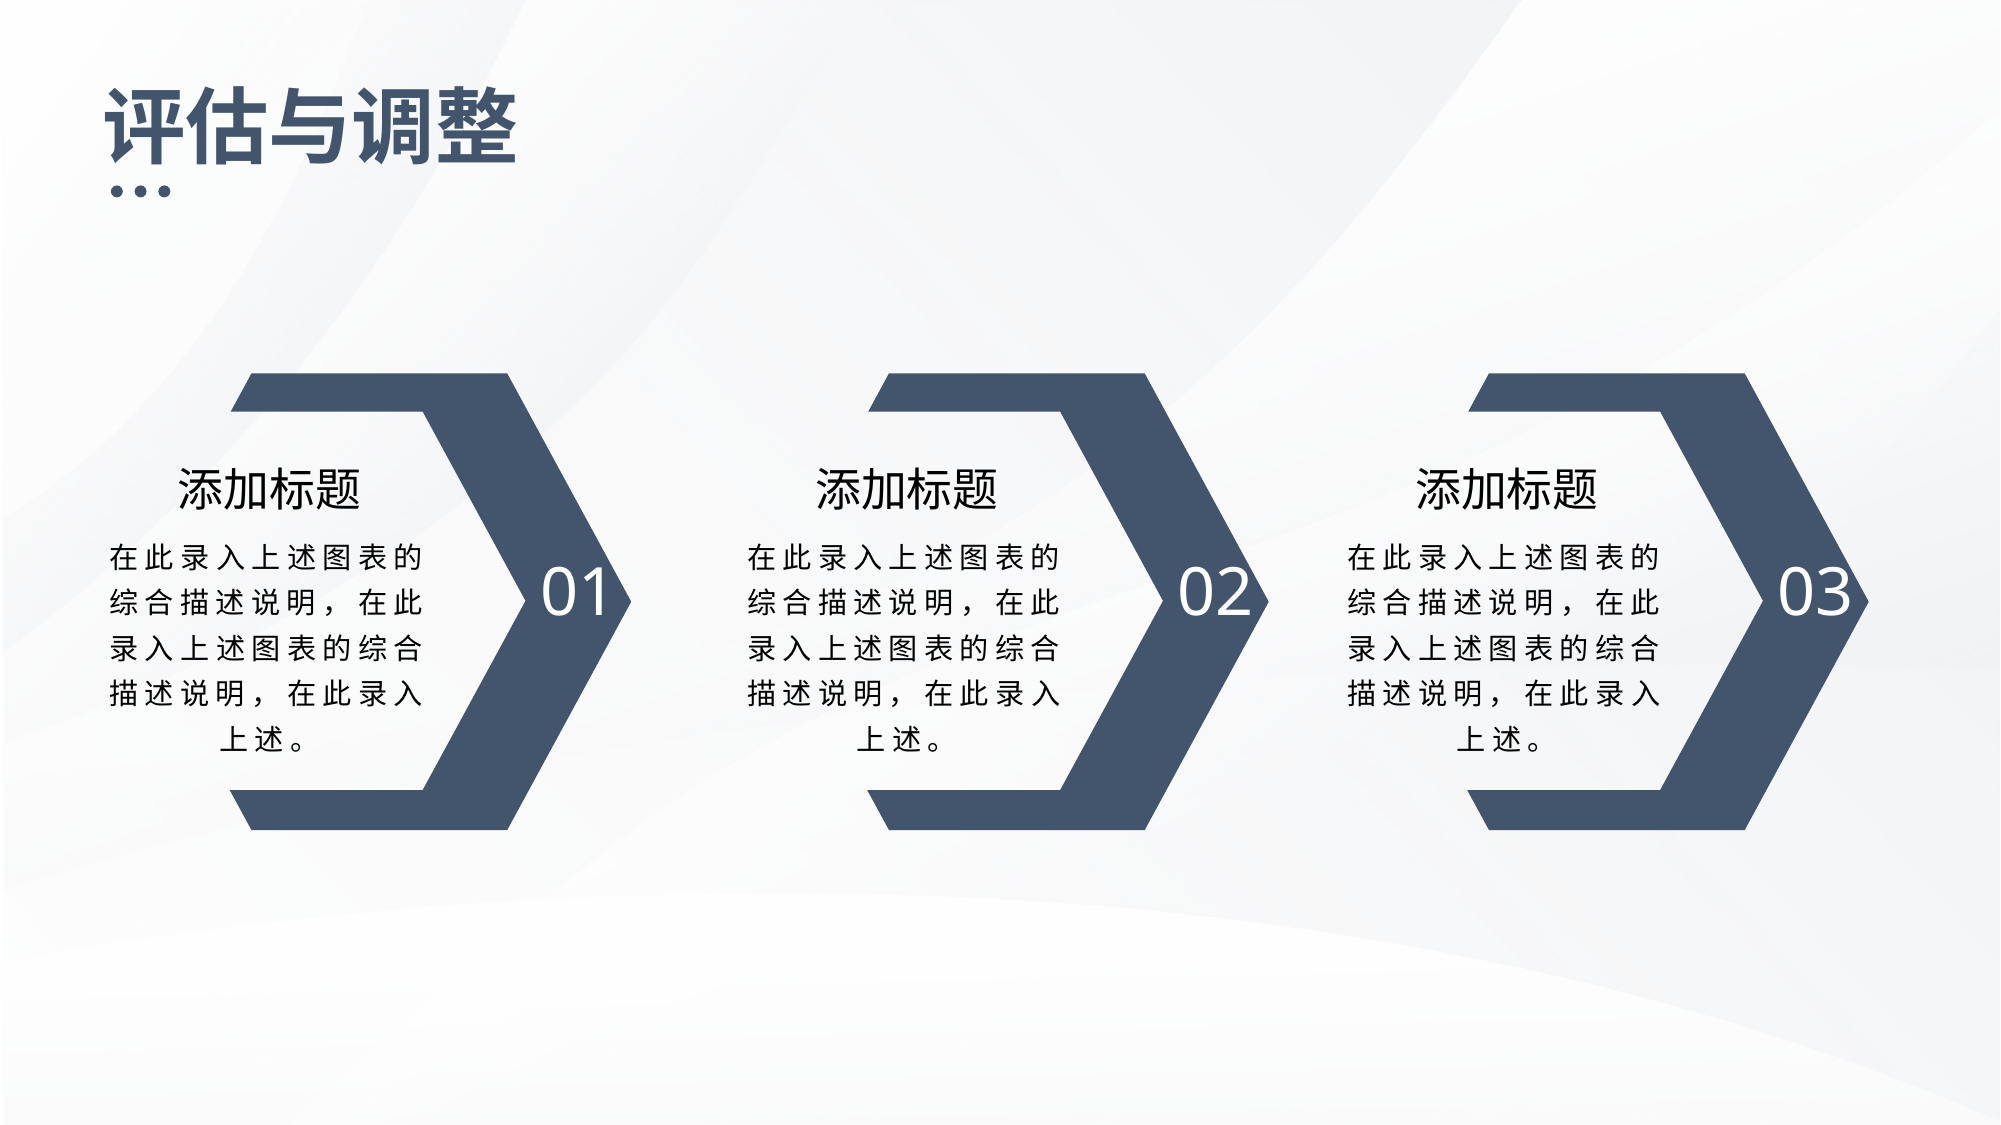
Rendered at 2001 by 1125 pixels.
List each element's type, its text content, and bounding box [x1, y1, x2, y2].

text_box 在此录入上述图表的综合描述说明，在此录入上述图表的综合描述说明，在此录入上述。 [731, 521, 1082, 764]
text_box 评估与调整 [102, 74, 1850, 175]
text_box 02 [1162, 541, 1269, 637]
text_box 在此录入上述图表的综合描述说明，在此录入上述图表的综合描述说明，在此录入上述。 [94, 521, 445, 764]
text_box [227, 372, 614, 832]
text_box [1465, 372, 1851, 832]
text_box 01 [525, 541, 632, 637]
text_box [110, 185, 171, 198]
text_box 添加标题 [146, 453, 393, 521]
text_box 03 [1762, 541, 1869, 637]
text_box 添加标题 [1383, 453, 1630, 521]
text_box 在此录入上述图表的综合描述说明，在此录入上述图表的综合描述说明，在此录入上述。 [1331, 521, 1682, 764]
text_box [865, 372, 1251, 832]
text_box 添加标题 [783, 453, 1030, 521]
